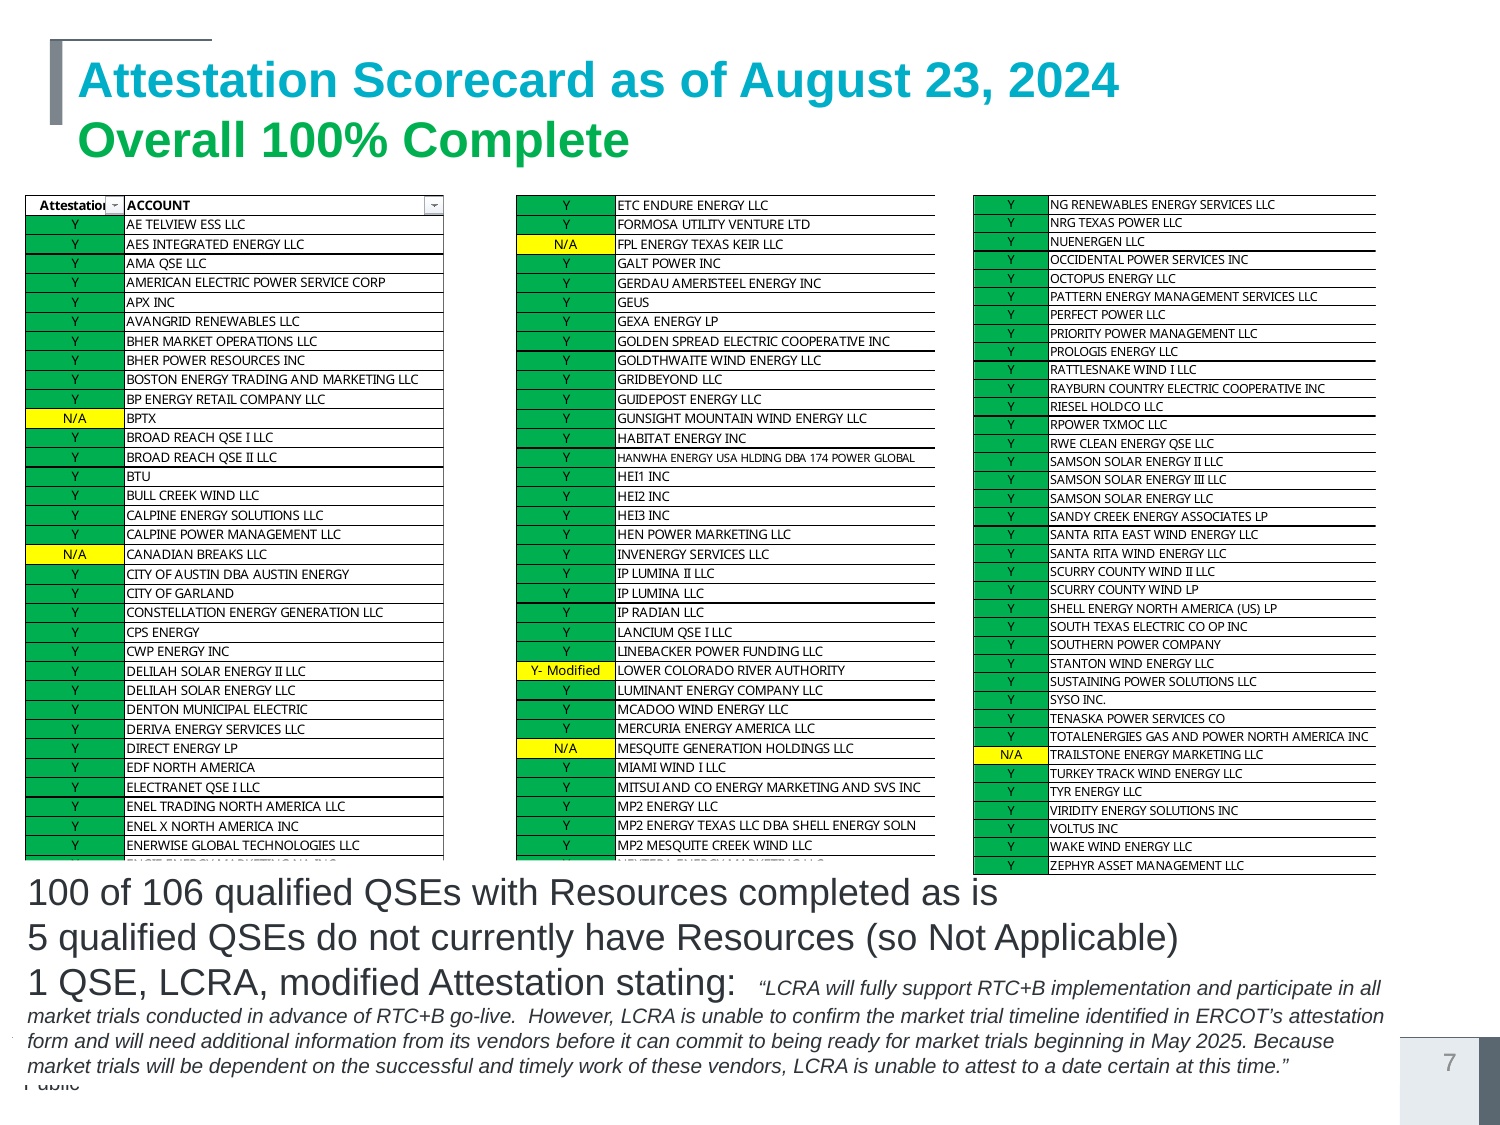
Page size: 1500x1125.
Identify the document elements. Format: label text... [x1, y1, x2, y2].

picture [973, 195, 1377, 876]
picture [515, 195, 937, 876]
text_box 100 of 106 qualified QSEs with Resources completed as is 5 qualified QSEs do not currently have Resources (so Not Applicable) 1 QSE, LCRA, modified Attestation stating: “LCRA will fully support RTC+B implementation and participate in all market trials conducted in advance of RTC+B go-live. However, LCRA is unable to confirm the market trial timeline identified in ERCOT’s attestation form and will need additional information from its vendors before it can commit to being ready for market trials beginning in May 2025. Because market trials will be dependent on the successful and timely work of these vendors, LCRA is unable to attest to a date certain at this time.” [12, 860, 1400, 1085]
title Attestation Scorecard as of August 23, 2024 Overall 100% Complete [62, 39, 1450, 175]
slide_number 7 [1400, 1037, 1500, 1087]
picture [24, 195, 445, 876]
